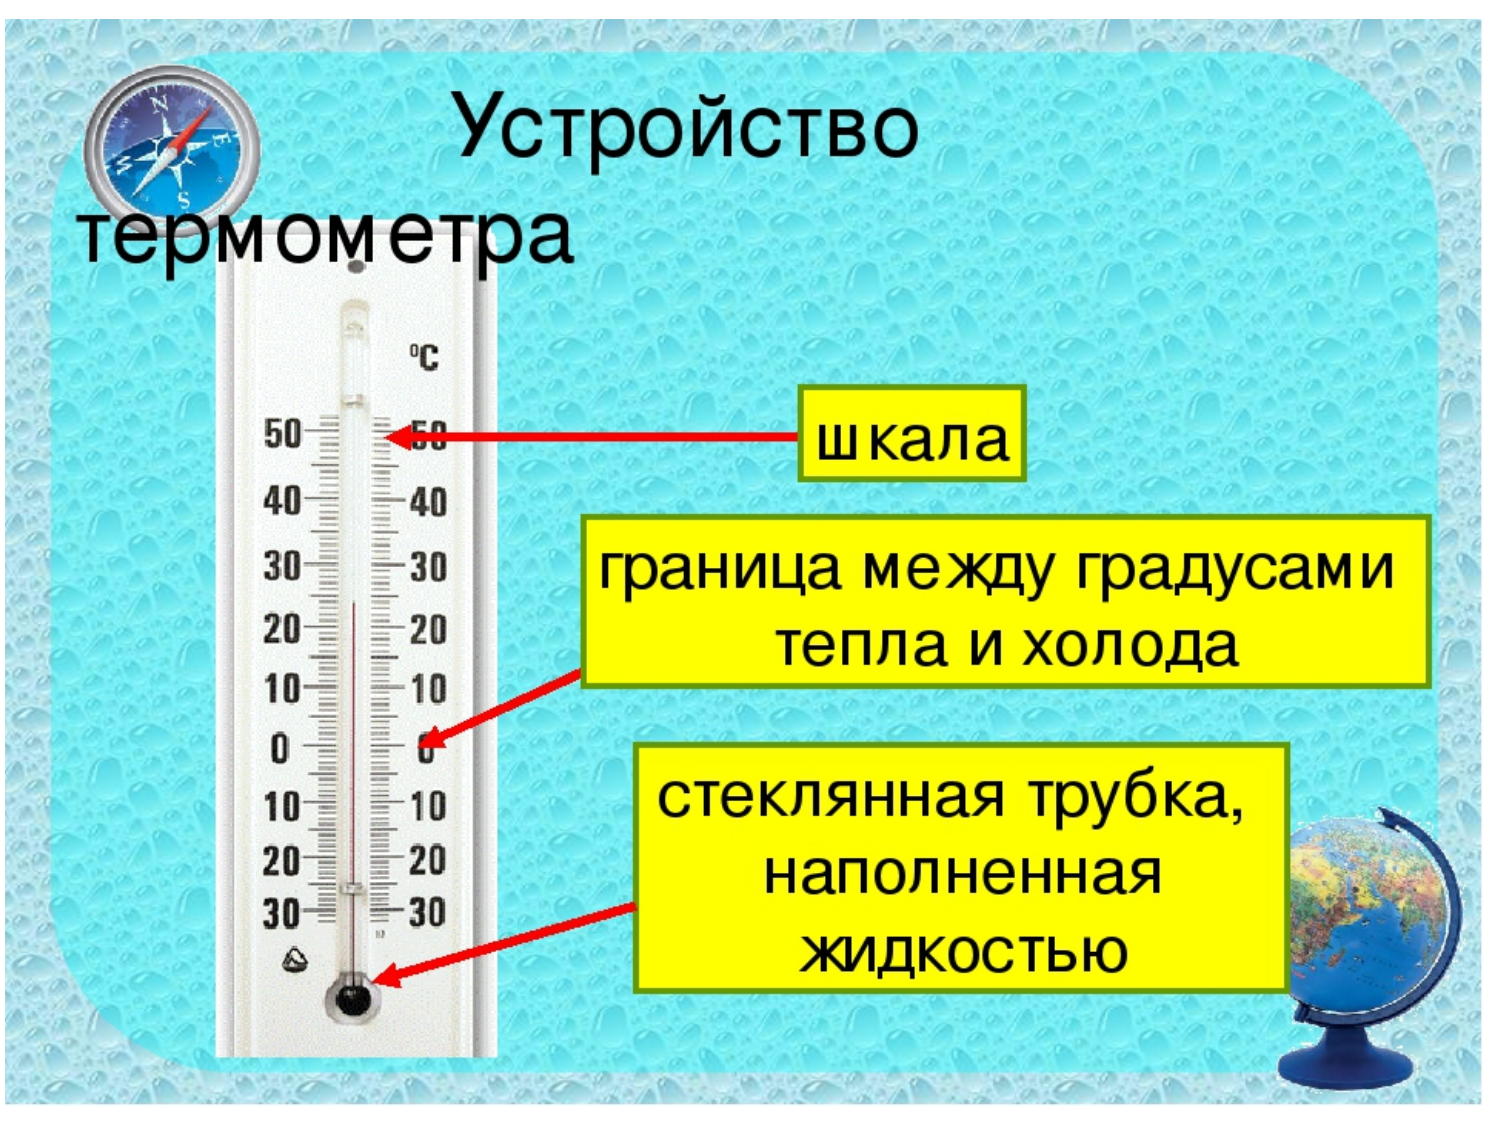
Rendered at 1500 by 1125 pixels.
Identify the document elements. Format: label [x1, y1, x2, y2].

list [5, 18, 1483, 1107]
